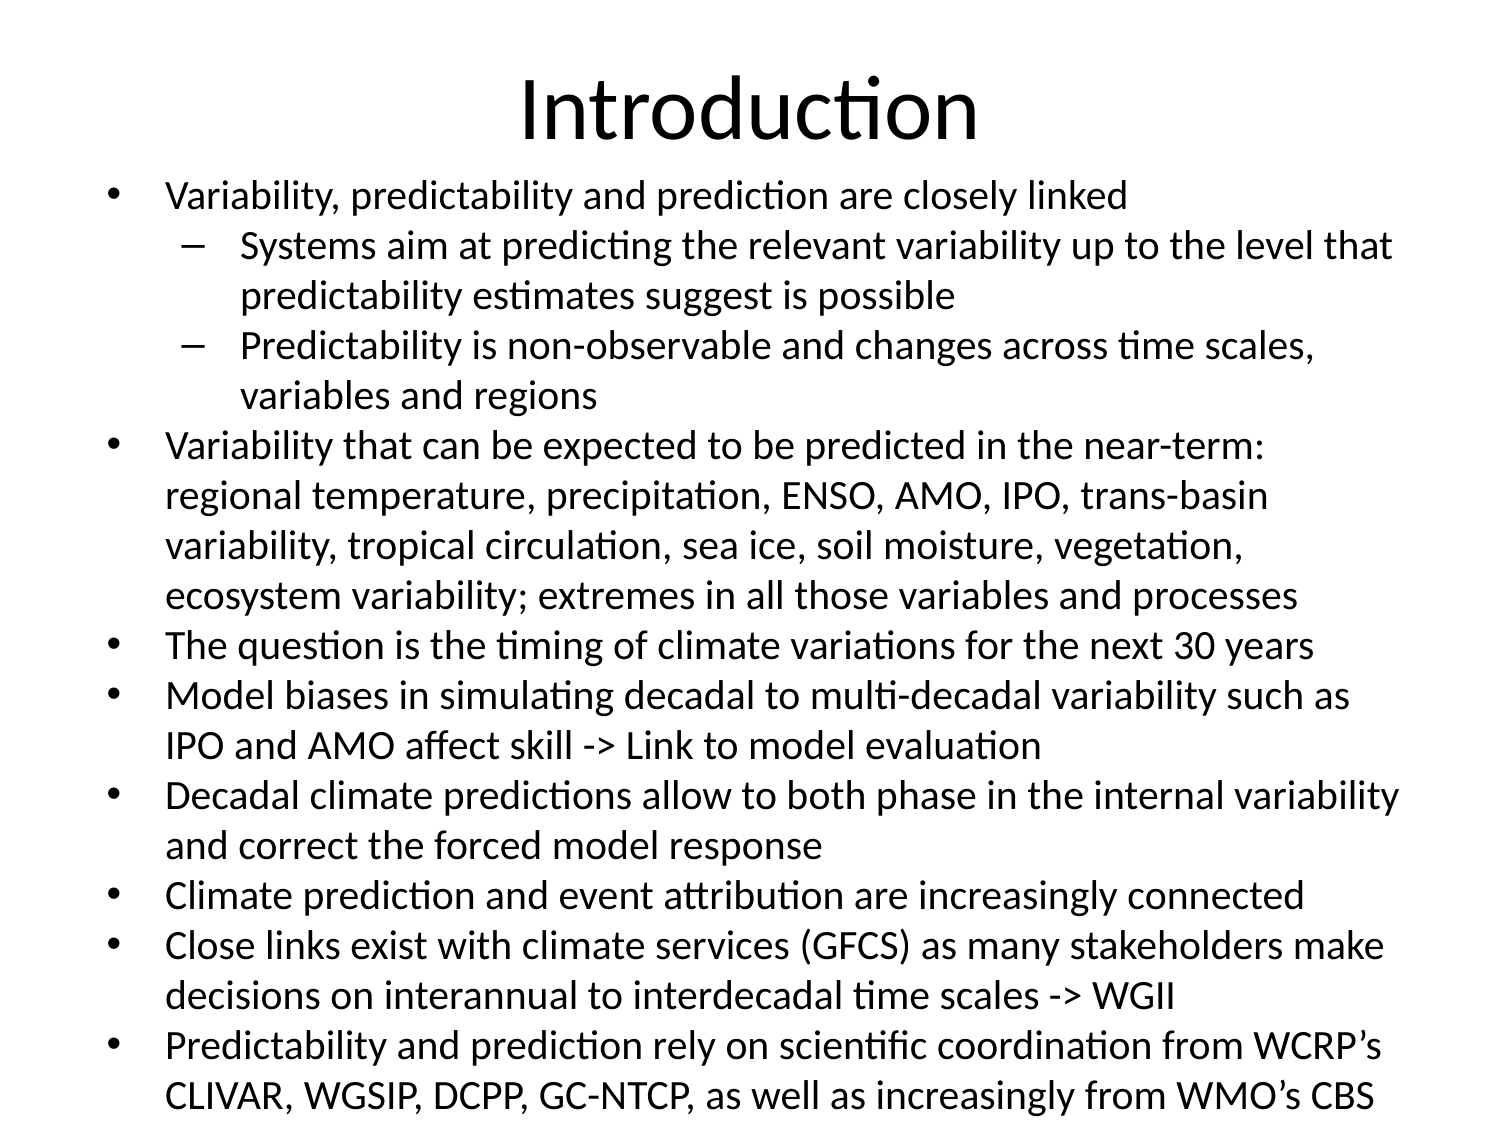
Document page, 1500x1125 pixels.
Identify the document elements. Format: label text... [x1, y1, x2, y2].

list Variability, predictability and prediction are closely linked Systems aim at predicting the relevant variability up to the level that predictability estimates suggest is possible Predictability is non-observable and changes across time scales, variables and regions Variability that can be expected to be predicted in the near-term: regional temperature, precipitation, ENSO, AMO, IPO, trans-basin variability, tropical circulation, sea ice, soil moisture, vegetation, ecosystem variability; extremes in all those variables and processes The question is the timing of climate variations for the next 30 years Model biases in simulating decadal to multi-decadal variability such as IPO and AMO affect skill -> Link to model evaluation Decadal climate predictions allow to both phase in the internal variability and correct the forced model response Climate prediction and event attribution are increasingly connected Close links exist with climate services (GFCS) as many stakeholders make decisions on interannual to interdecadal time scales -> WGII Predictability and prediction rely on scientific coordination from WCRP’s CLIVAR, WGSIP, DCPP, GC-NTCP, as well as increasingly from WMO’s CBS [75, 160, 1425, 1086]
title Introduction [75, 45, 1425, 160]
